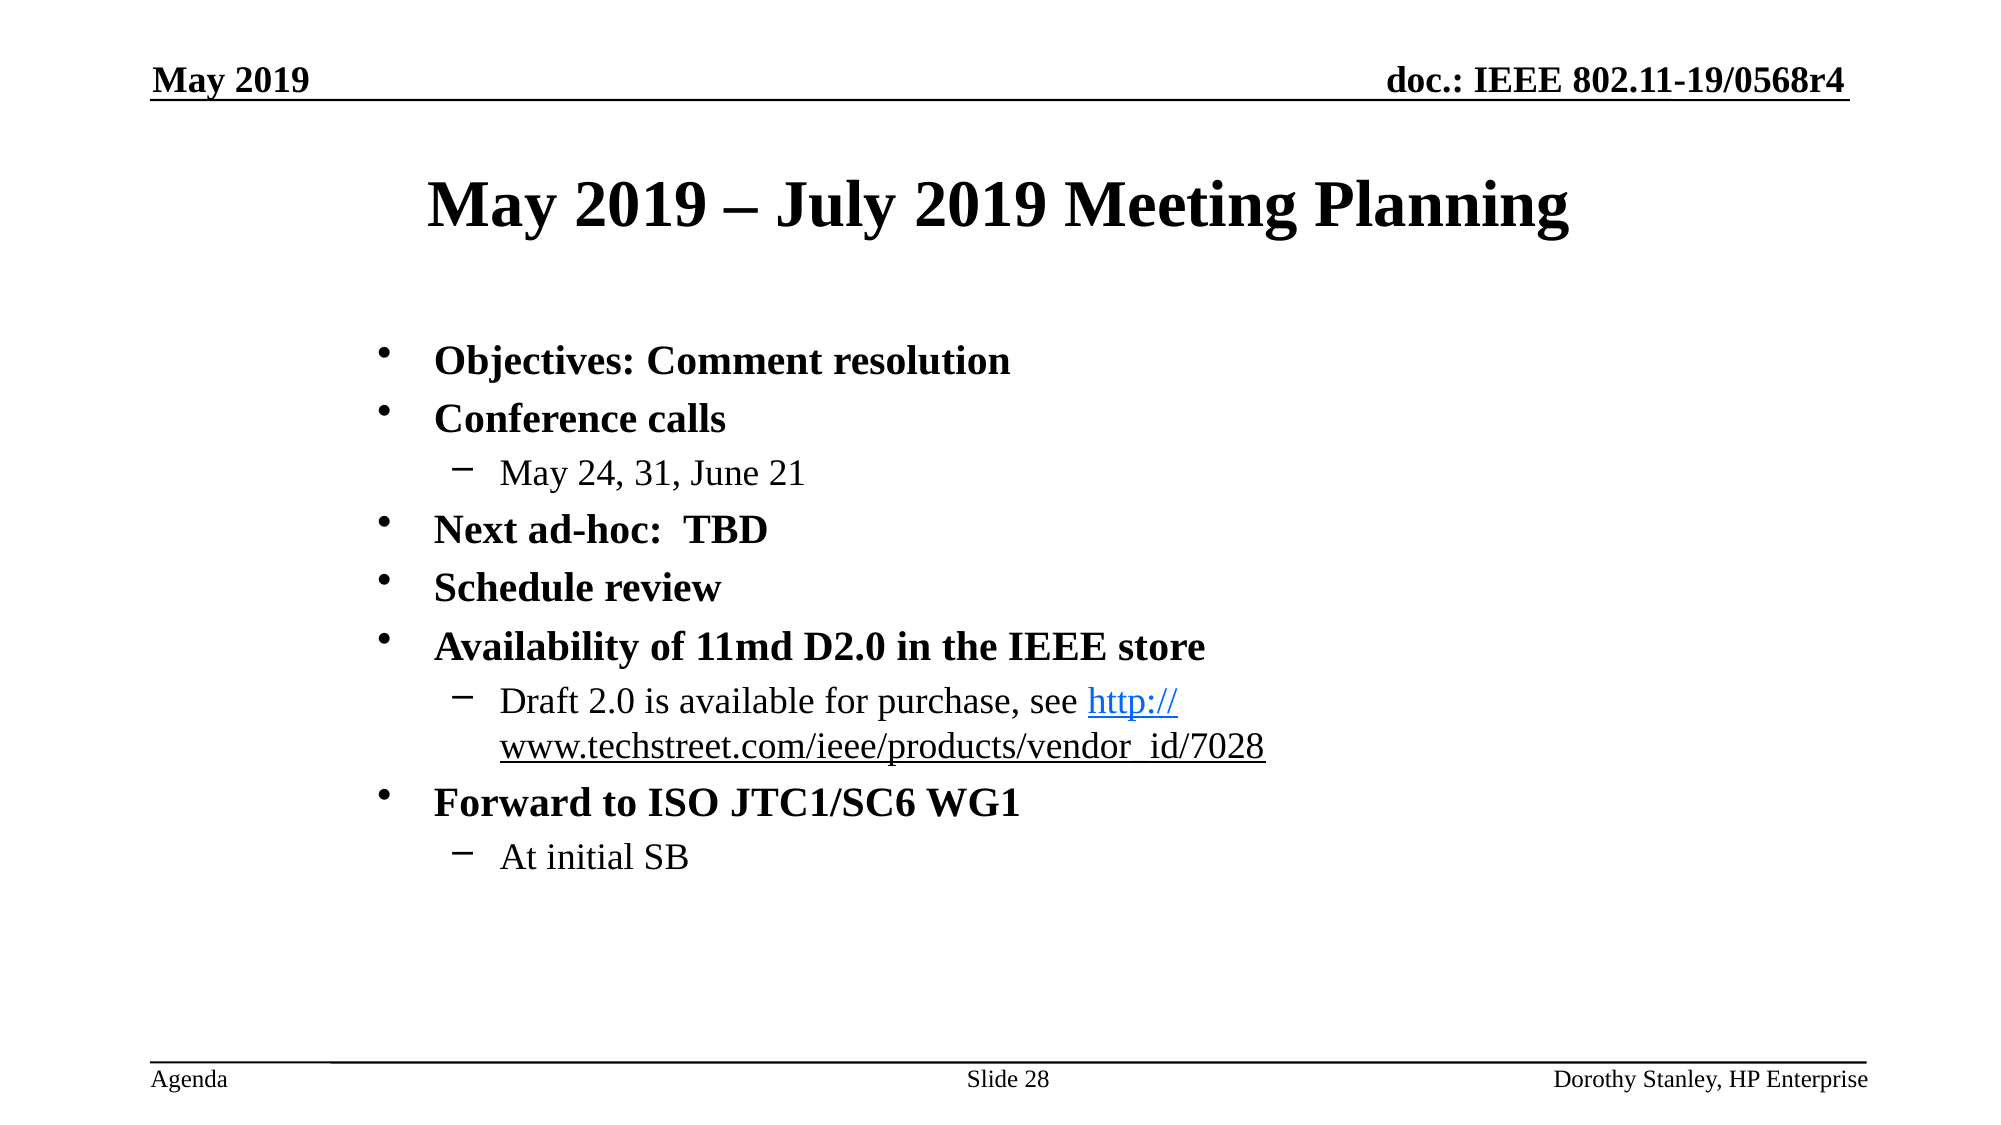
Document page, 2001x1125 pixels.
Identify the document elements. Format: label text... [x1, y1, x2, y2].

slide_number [152, 54, 567, 100]
footer Dorothy Stanley, HP Enterprise [1549, 1062, 1869, 1093]
title May 2019 – July 2019 Meeting Planning [150, 112, 1850, 288]
slide_number Slide 28 [966, 1062, 1051, 1093]
list Objectives: Comment resolution Conference calls May 24, 31, June 21 Next ad-hoc: TBD Schedule review Availability of 11md D2.0 in the IEEE store Draft 2.0 is available for purchase, see http://www.techstreet.com/ieee/products/vendor_id/7028 Forward to ISO JTC1/SC6 WG1 At initial SB [362, 324, 1638, 1013]
